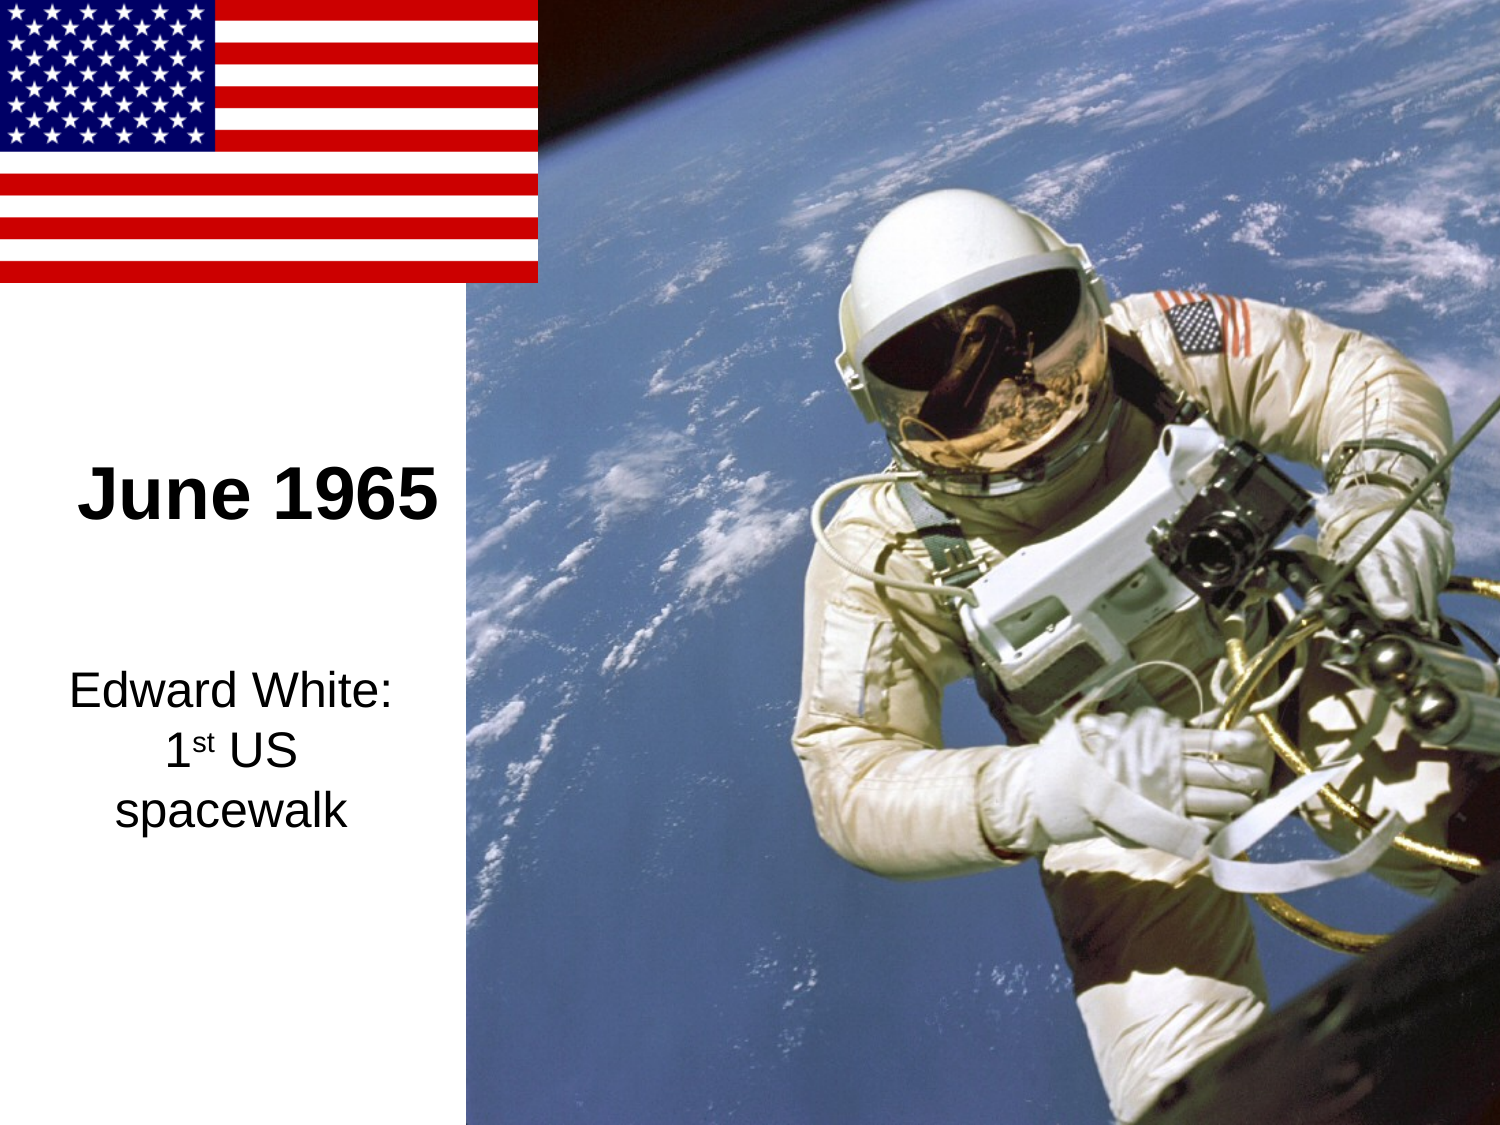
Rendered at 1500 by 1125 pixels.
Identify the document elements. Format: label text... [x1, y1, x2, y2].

text_box June 1965 [62, 437, 461, 543]
picture [0, 0, 1500, 1125]
text_box Edward White: 1st US spacewalk [49, 649, 413, 845]
